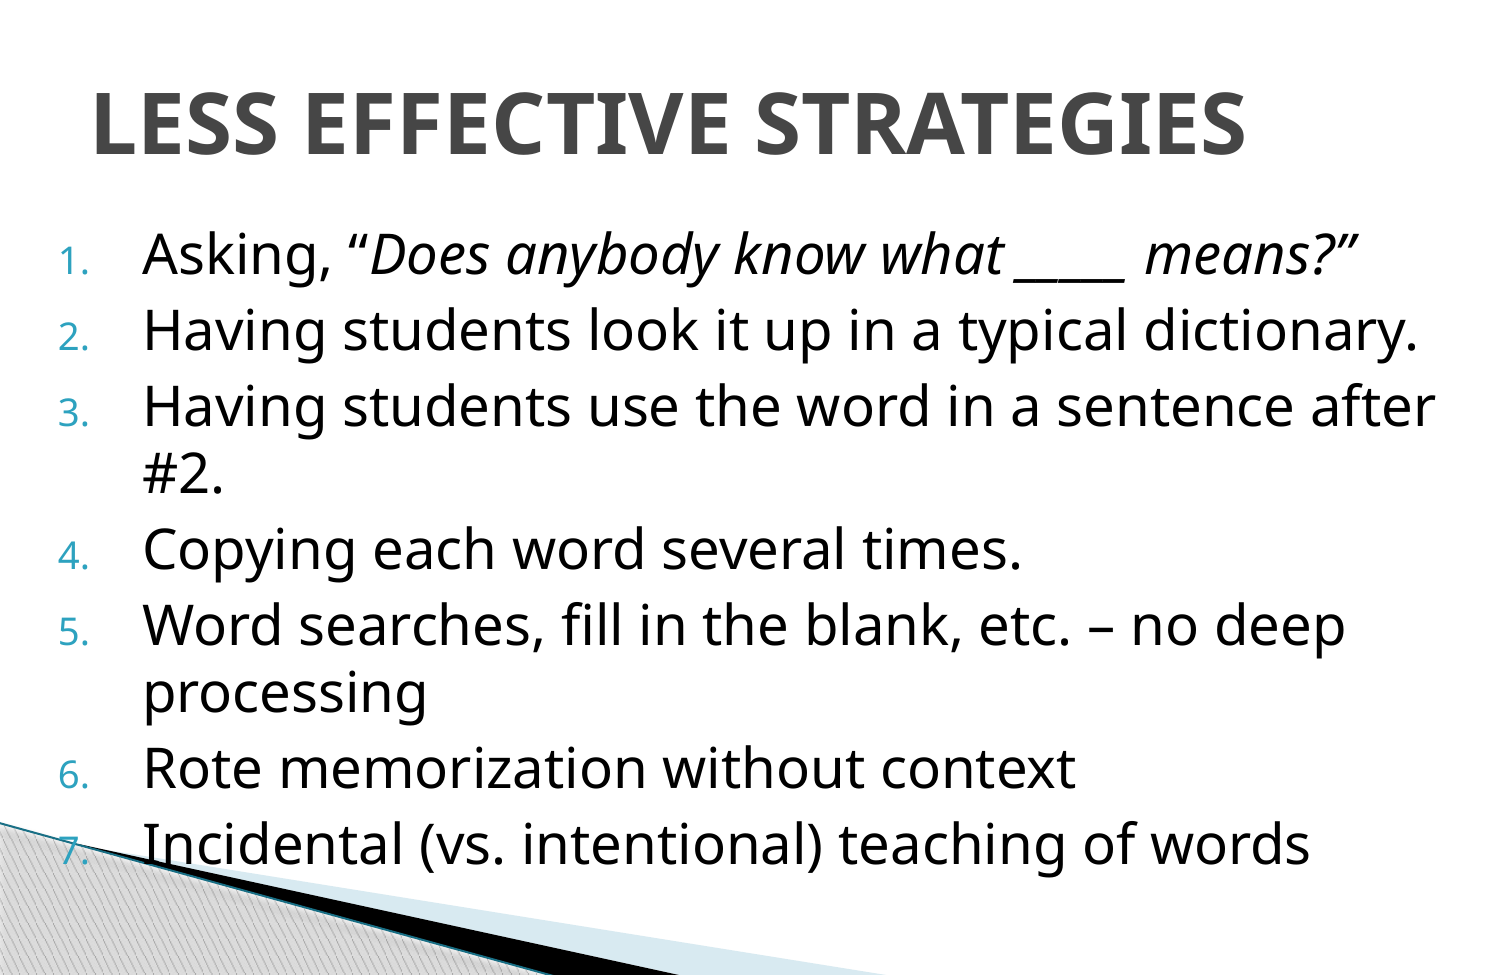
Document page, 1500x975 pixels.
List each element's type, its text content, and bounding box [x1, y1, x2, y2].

title LESS EFFECTIVE STRATEGIES [75, 39, 1425, 202]
list Asking, “Does anybody know what _____ means?” Having students look it up in a typical dictionary. Having students use the word in a sentence after #2. Copying each word several times. Word searches, fill in the blank, etc. – no deep processing Rote memorization without context Incidental (vs. intentional) teaching of words [24, 210, 1500, 855]
